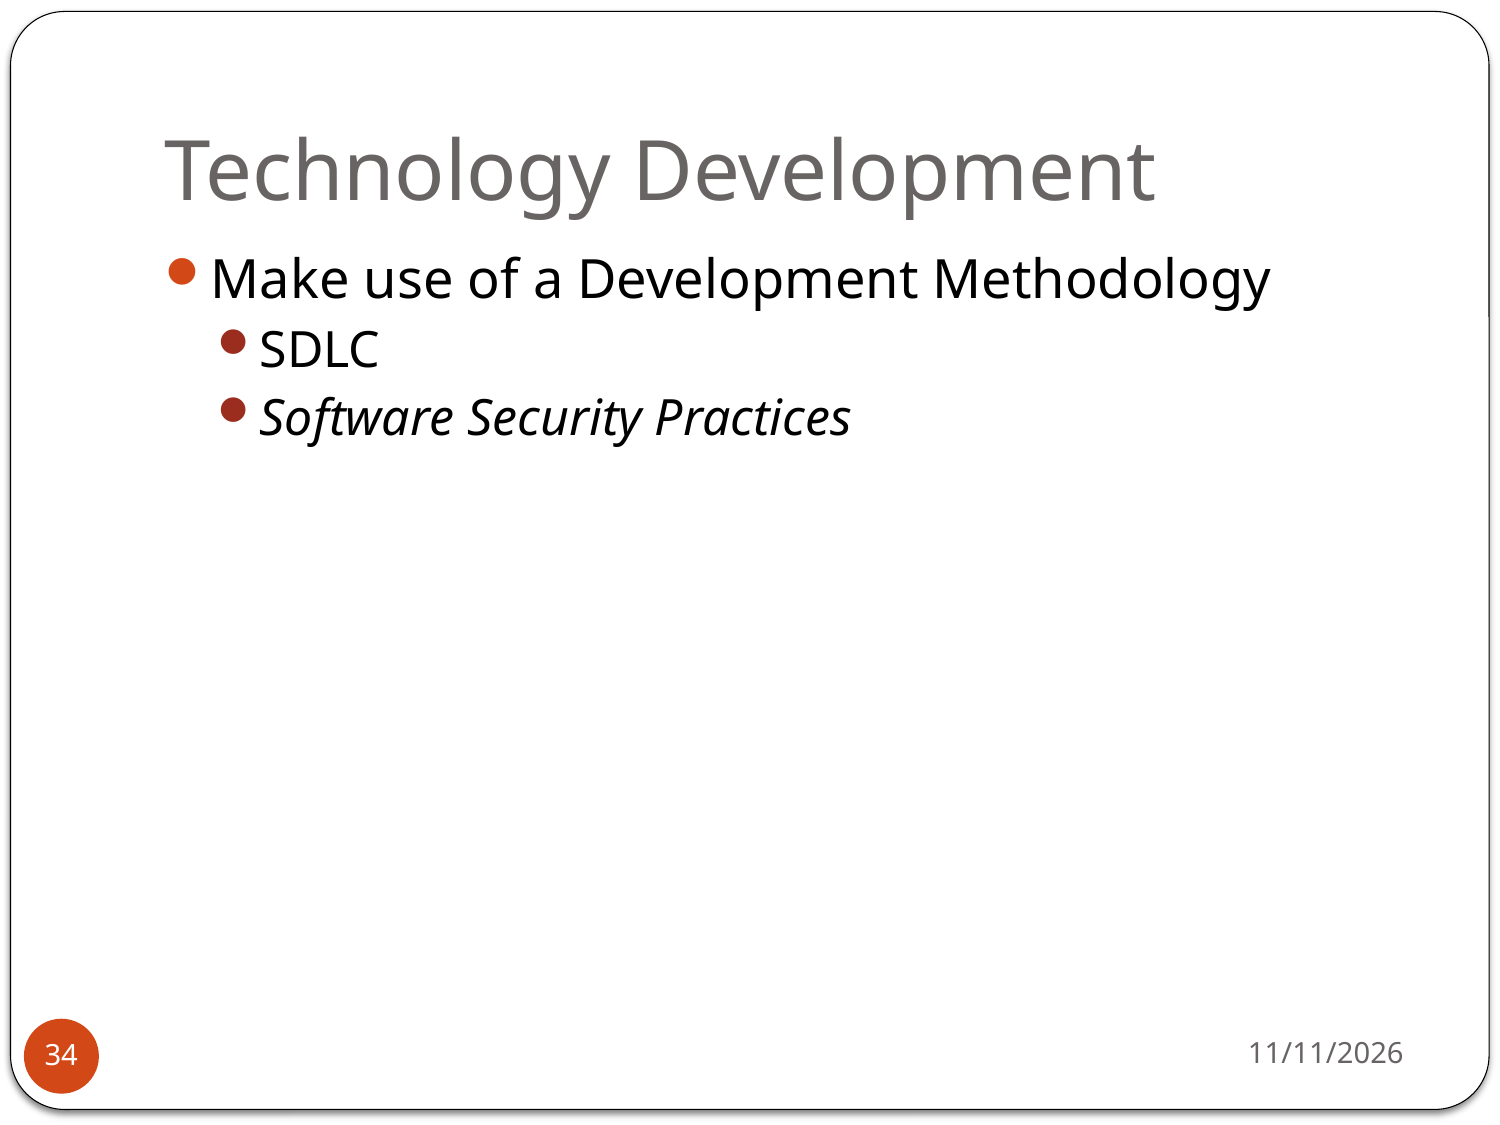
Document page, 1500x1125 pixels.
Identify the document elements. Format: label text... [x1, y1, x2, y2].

list Make use of a Development Methodology SDLC Software Security Practices [150, 237, 1425, 988]
slide_number 34 [23, 1018, 99, 1094]
title Technology Development [150, 45, 1425, 233]
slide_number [1012, 1015, 1419, 1094]
